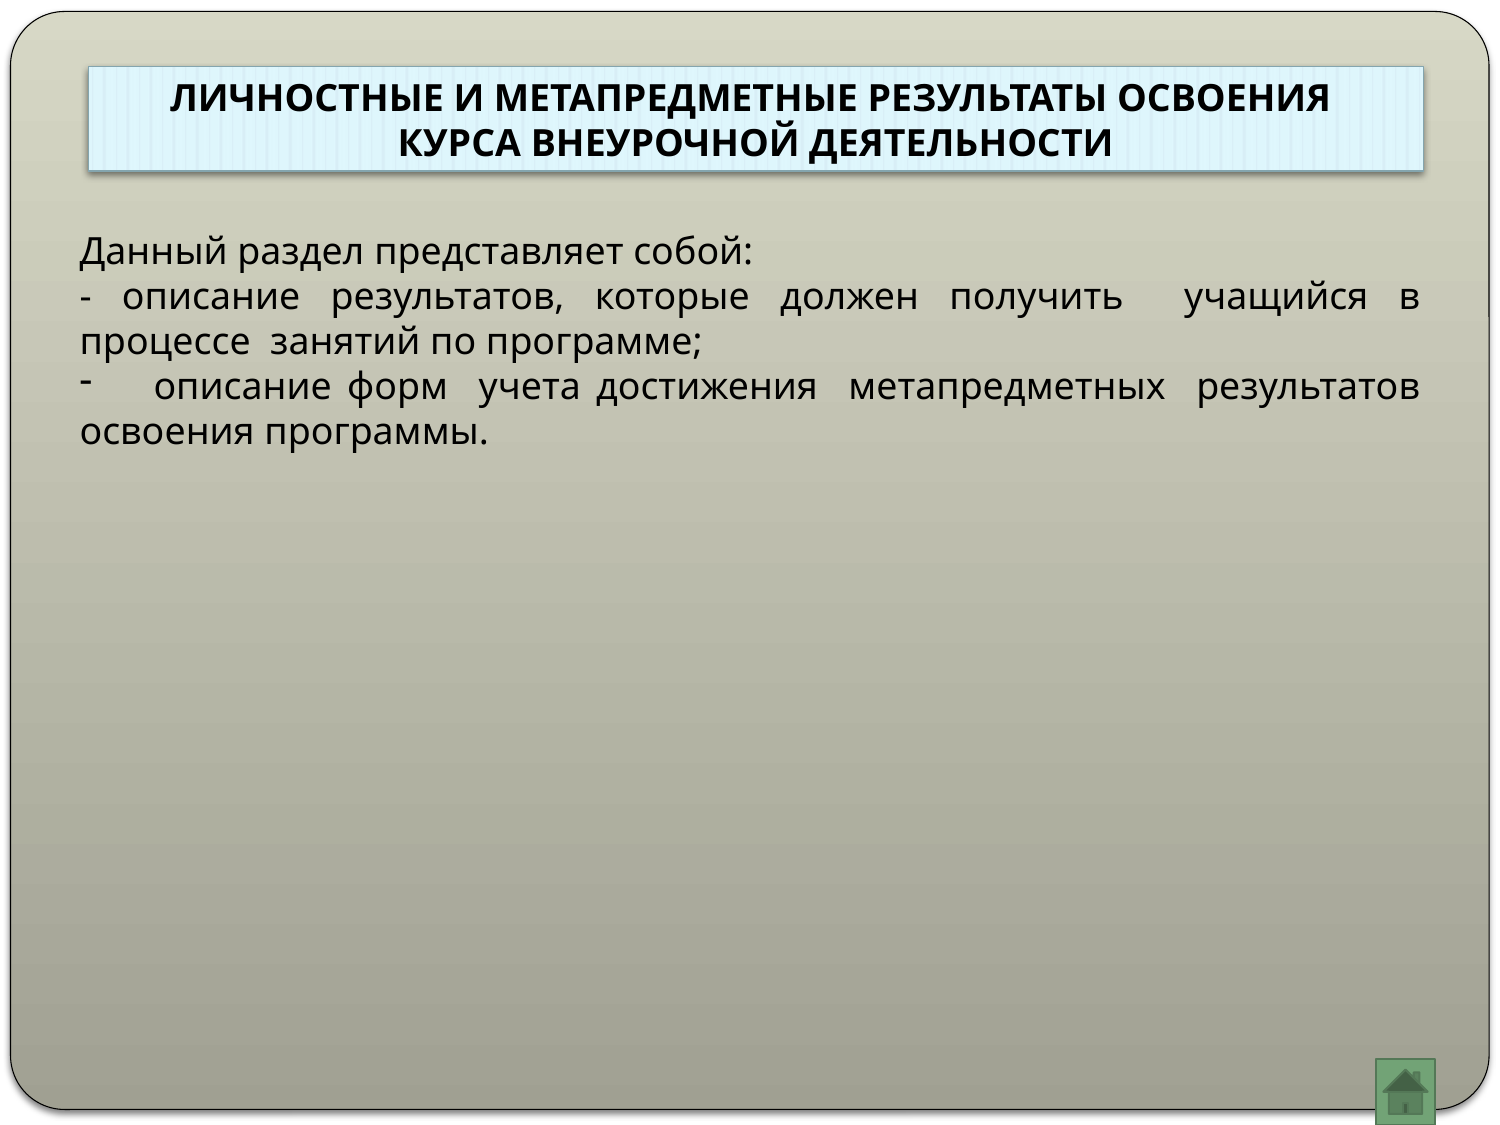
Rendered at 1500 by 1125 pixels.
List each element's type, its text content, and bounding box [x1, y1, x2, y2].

text_box ЛИЧНОСТНЫЕ И МЕТАПРЕДМЕТНЫЕ РЕЗУЛЬТАТЫ ОСВОЕНИЯ КУРСА ВНЕУРОЧНОЙ ДЕЯТЕЛЬНОСТИ [88, 66, 1424, 172]
text_box Данный раздел представляет собой: - описание результатов, которые должен получить учащийся в процессе занятий по программе; описание форм учета достижения метапредметных результатов освоения программы. [64, 219, 1436, 460]
text_box [1375, 1058, 1436, 1125]
